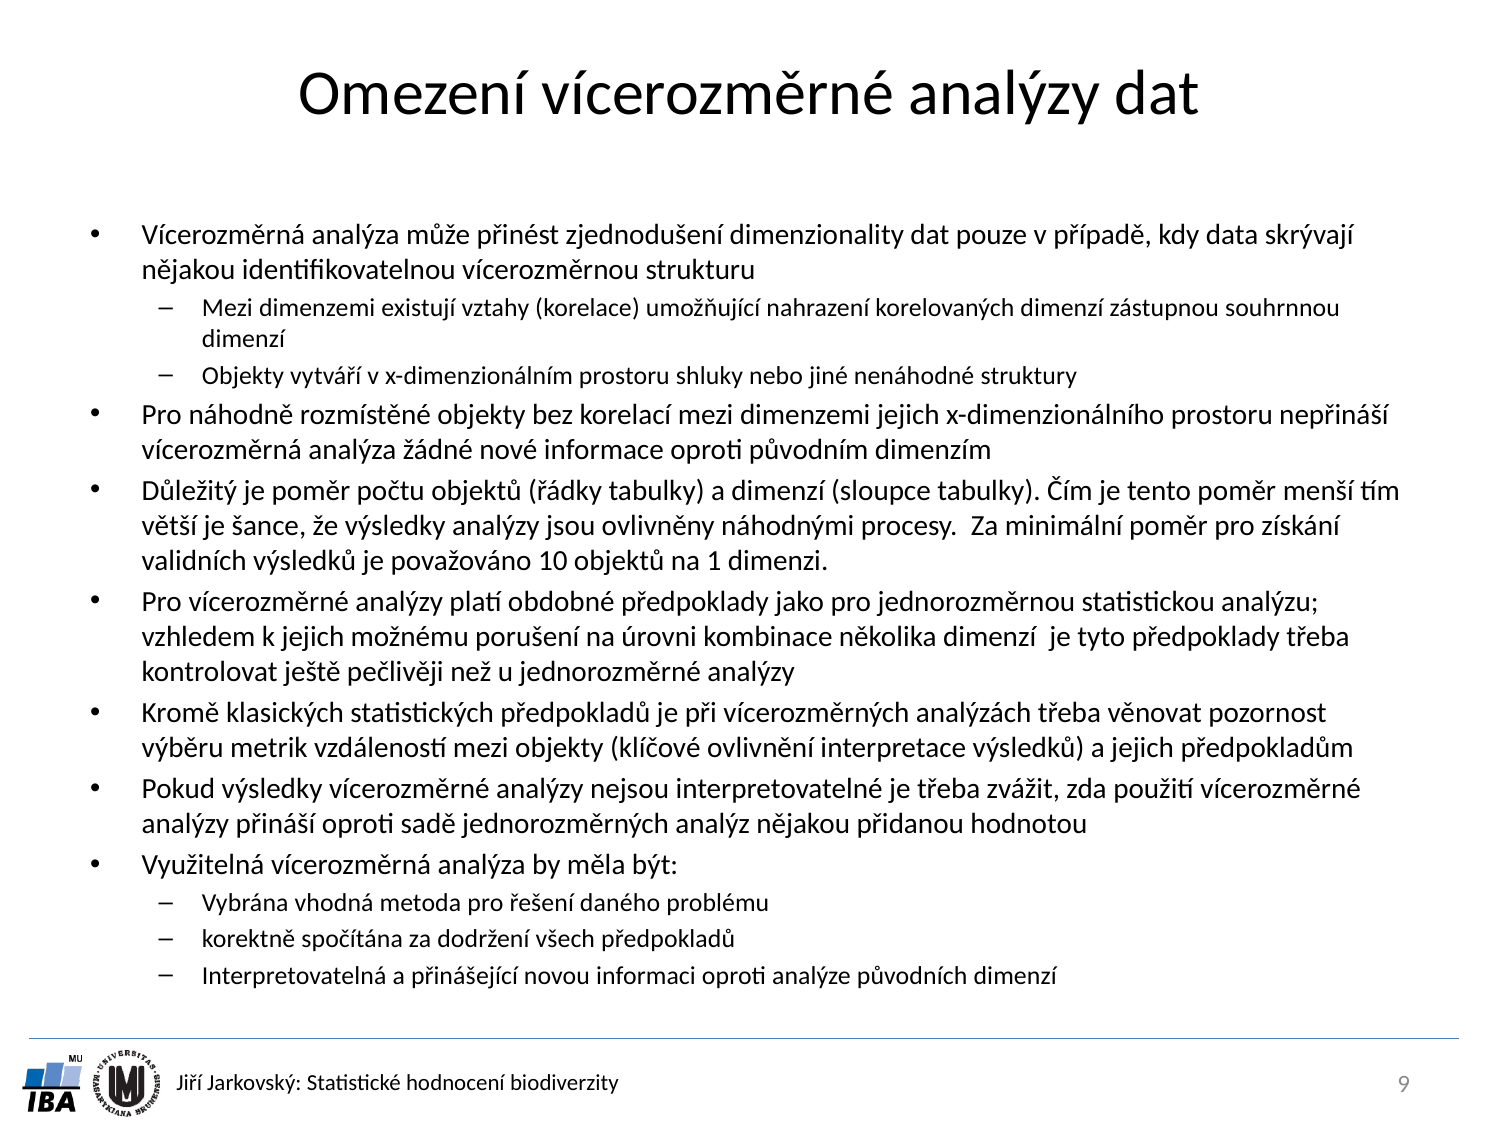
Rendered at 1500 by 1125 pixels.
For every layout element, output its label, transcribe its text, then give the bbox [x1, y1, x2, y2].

picture [93, 1050, 160, 1117]
picture [22, 1055, 82, 1112]
list Vícerozměrná analýza může přinést zjednodušení dimenzionality dat pouze v případě, kdy data skrývají nějakou identifikovatelnou vícerozměrnou strukturu Mezi dimenzemi existují vztahy (korelace) umožňující nahrazení korelovaných dimenzí zástupnou souhrnnou dimenzí Objekty vytváří v x-dimenzionálním prostoru shluky nebo jiné nenáhodné struktury Pro náhodně rozmístěné objekty bez korelací mezi dimenzemi jejich x-dimenzionálního prostoru nepřináší vícerozměrná analýza žádné nové informace oproti původním dimenzím Důležitý je poměr počtu objektů (řádky tabulky) a dimenzí (sloupce tabulky). Čím je tento poměr menší tím větší je šance, že výsledky analýzy jsou ovlivněny náhodnými procesy. Za minimální poměr pro získání validních výsledků je považováno 10 objektů na 1 dimenzi. Pro vícerozměrné analýzy platí obdobné předpoklady jako pro jednorozměrnou statistickou analýzu; vzhledem k jejich možnému porušení na úrovni kombinace několika dimenzí je tyto předpoklady třeba kontrolovat ještě pečlivěji než u jednorozměrné analýzy Kromě klasických statistických předpokladů je při vícerozměrných analýzách třeba věnovat pozornost výběru metrik vzdáleností mezi objekty (klíčové ovlivnění interpretace výsledků) a jejich předpokladům Pokud výsledky vícerozměrné analýzy nejsou interpretovatelné je třeba zvážit, zda použití vícerozměrné analýzy přináší oproti sadě jednorozměrných analýz nějakou přidanou hodnotou Využitelná vícerozměrná analýza by měla být: Vybrána vhodná metoda pro řešení daného problému korektně spočítána za dodržení všech předpokladů Interpretovatelná a přinášející novou informaci oproti analýze původních dimenzí [75, 208, 1425, 1005]
slide_number 9 [1074, 1052, 1425, 1113]
title Omezení vícerozměrné analýzy dat [75, 42, 1425, 135]
